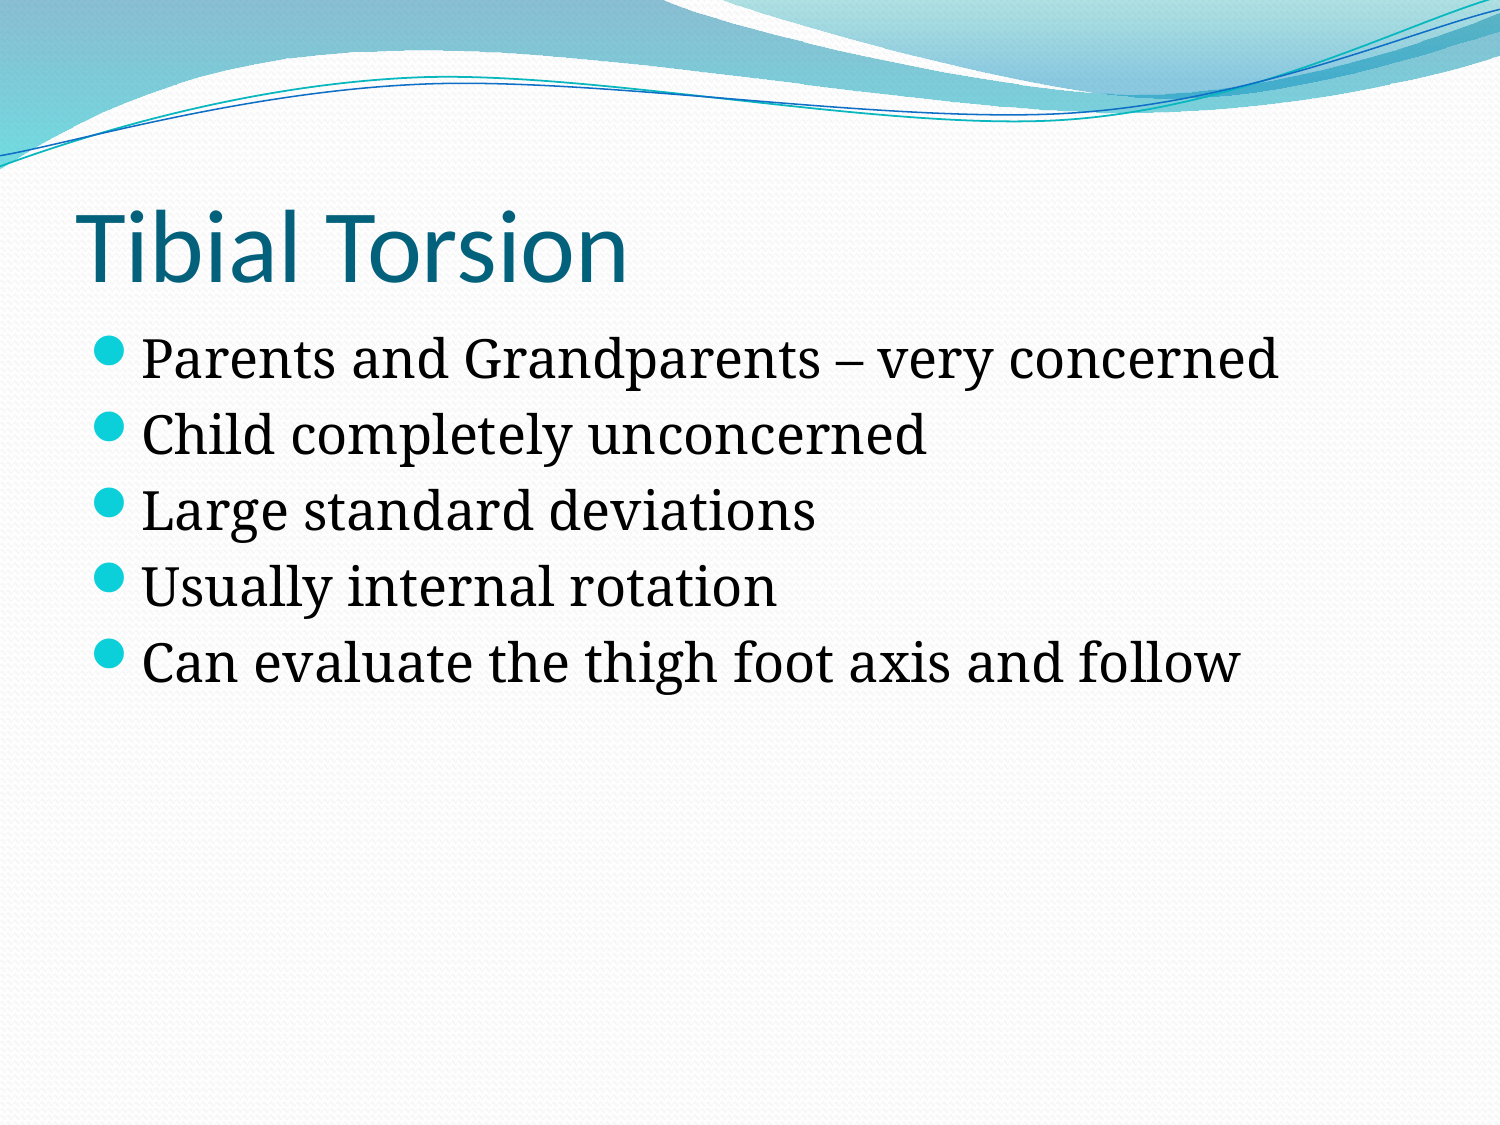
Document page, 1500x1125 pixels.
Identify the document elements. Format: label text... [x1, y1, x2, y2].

list Parents and Grandparents – very concerned Child completely unconcerned Large standard deviations Usually internal rotation Can evaluate the thigh foot axis and follow [75, 317, 1425, 1038]
title Tibial Torsion [75, 115, 1425, 303]
